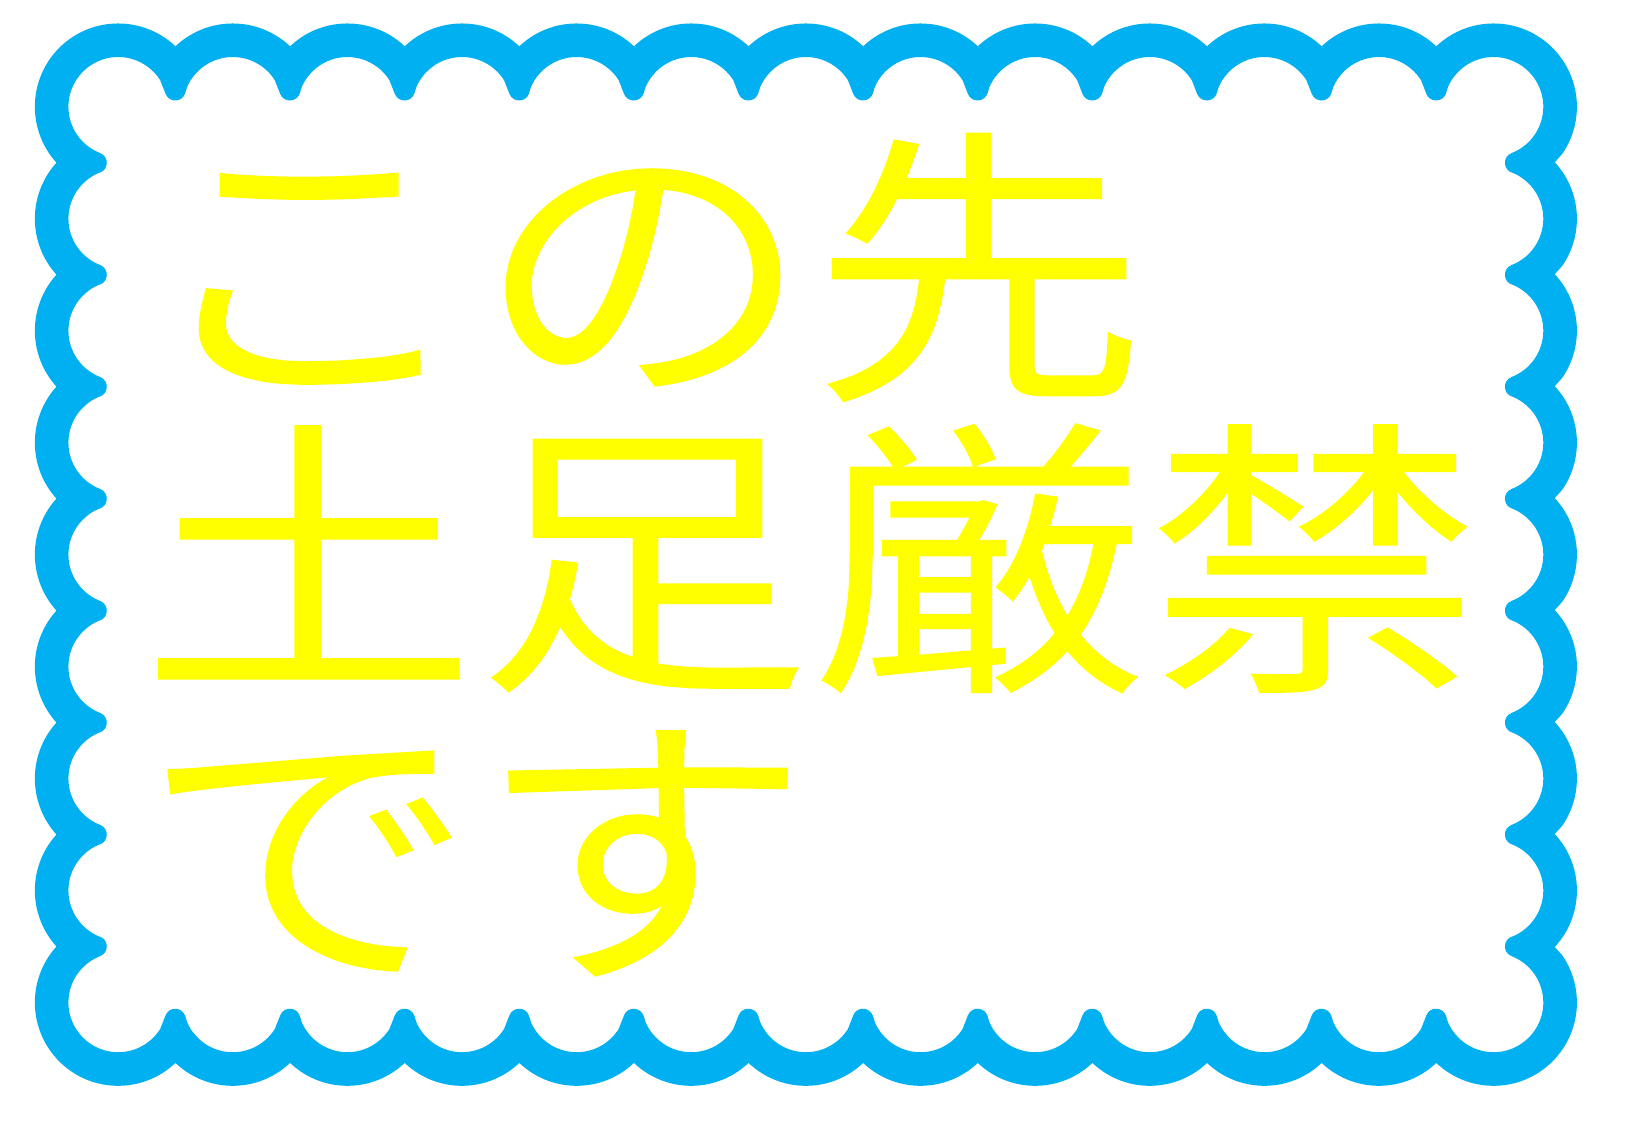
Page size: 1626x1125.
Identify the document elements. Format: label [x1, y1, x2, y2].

text_box [43, 31, 1569, 1078]
